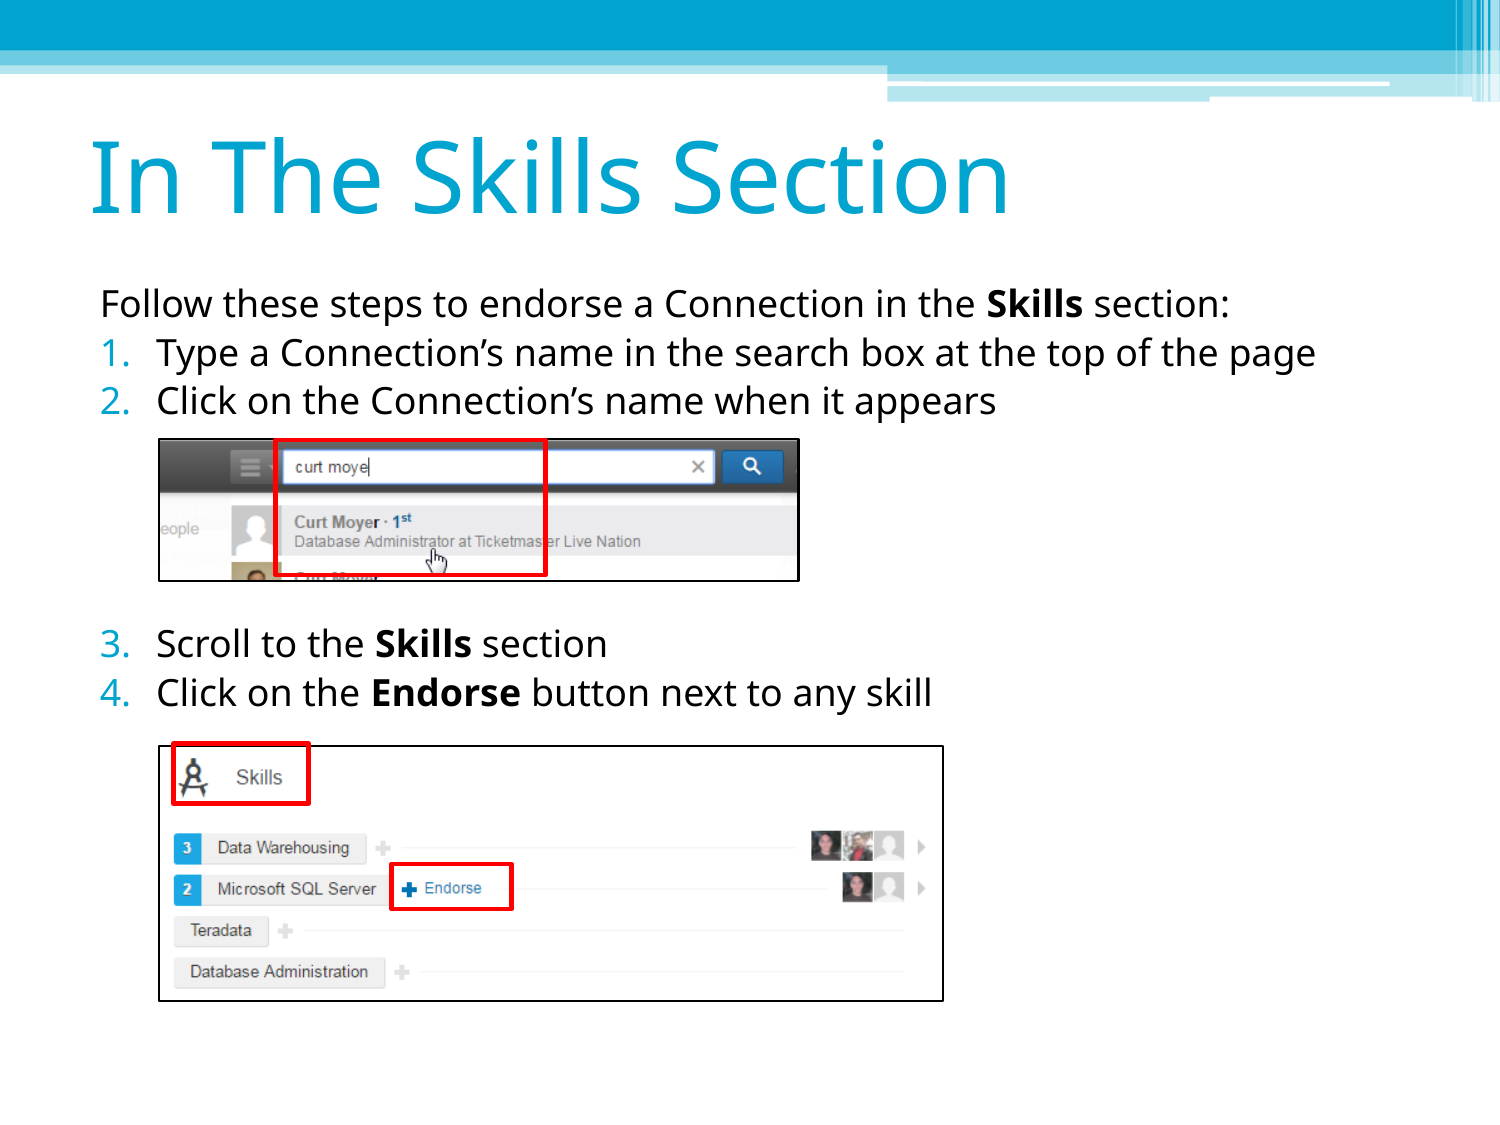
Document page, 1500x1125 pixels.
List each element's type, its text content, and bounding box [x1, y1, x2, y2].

list Follow these steps to endorse a Connection in the Skills section: Type a Connection’s name in the search box at the top of the page Click on the Connection’s name when it appears Scroll to the Skills section Click on the Endorse button next to any skill [75, 273, 1404, 1055]
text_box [159, 440, 798, 581]
picture [159, 747, 943, 1000]
title In The Skills Section [75, 85, 1425, 261]
text_box [173, 743, 309, 747]
